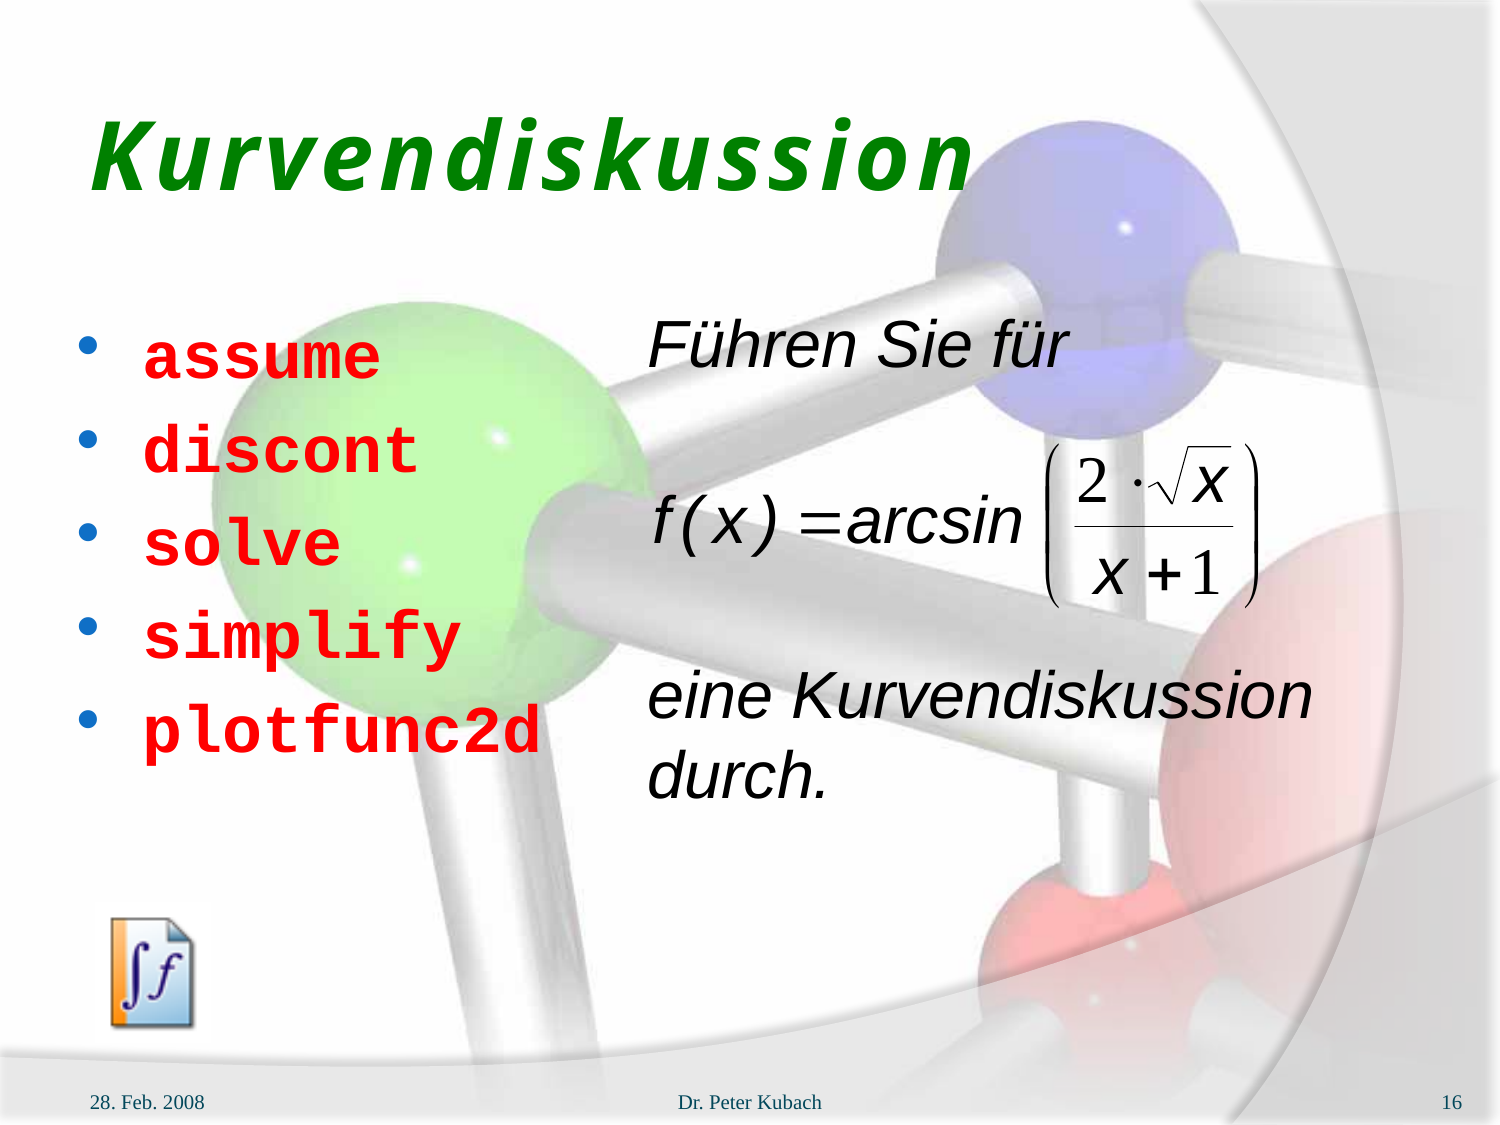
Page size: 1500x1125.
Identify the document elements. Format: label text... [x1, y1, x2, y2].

text_box Führen Sie für [632, 292, 1221, 644]
title Kurvendiskussion [82, 58, 1107, 247]
list assume discont solve simplify plotfunc2d [58, 304, 909, 980]
picture [95, 901, 212, 1044]
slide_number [75, 1053, 425, 1114]
slide_number 16 [1337, 1053, 1463, 1114]
text_box eine Kurvendiskussion durch. [632, 644, 1372, 820]
picture [0, 0, 1403, 1066]
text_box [651, 438, 1270, 715]
footer Dr. Peter Kubach [512, 1053, 988, 1114]
